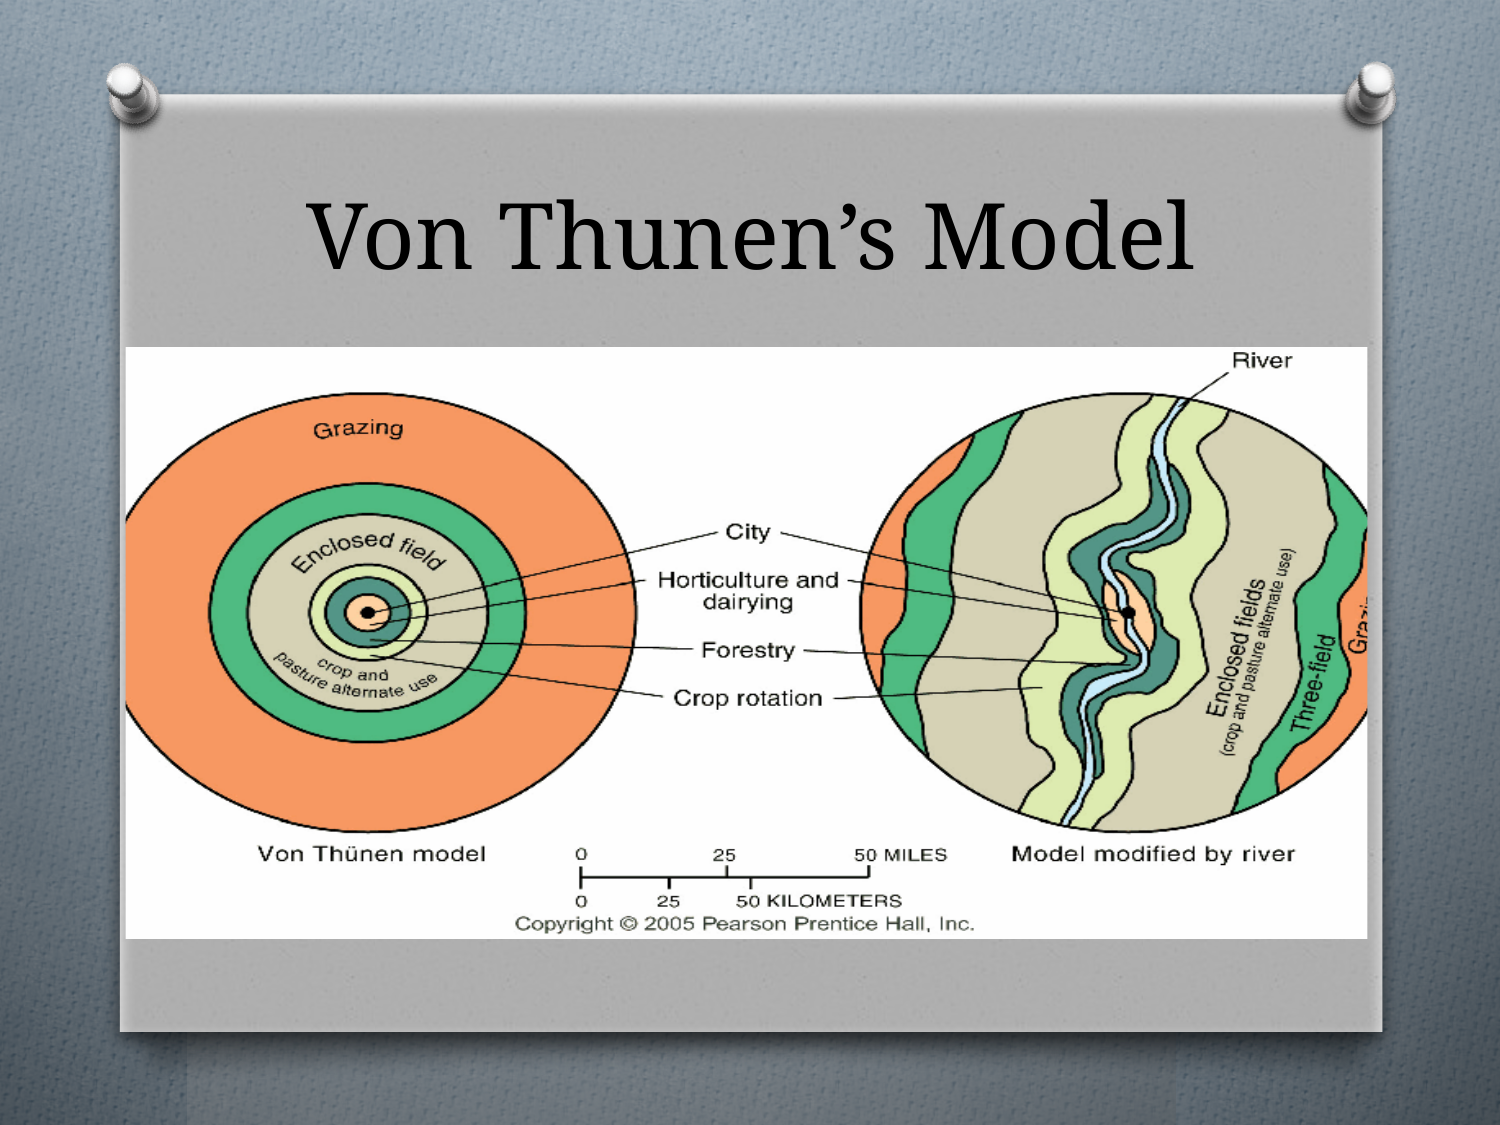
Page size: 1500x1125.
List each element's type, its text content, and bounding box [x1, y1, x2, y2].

picture [1317, 35, 1439, 156]
title Von Thunen’s Model [179, 134, 1323, 332]
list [125, 347, 1368, 940]
picture [75, 29, 198, 153]
